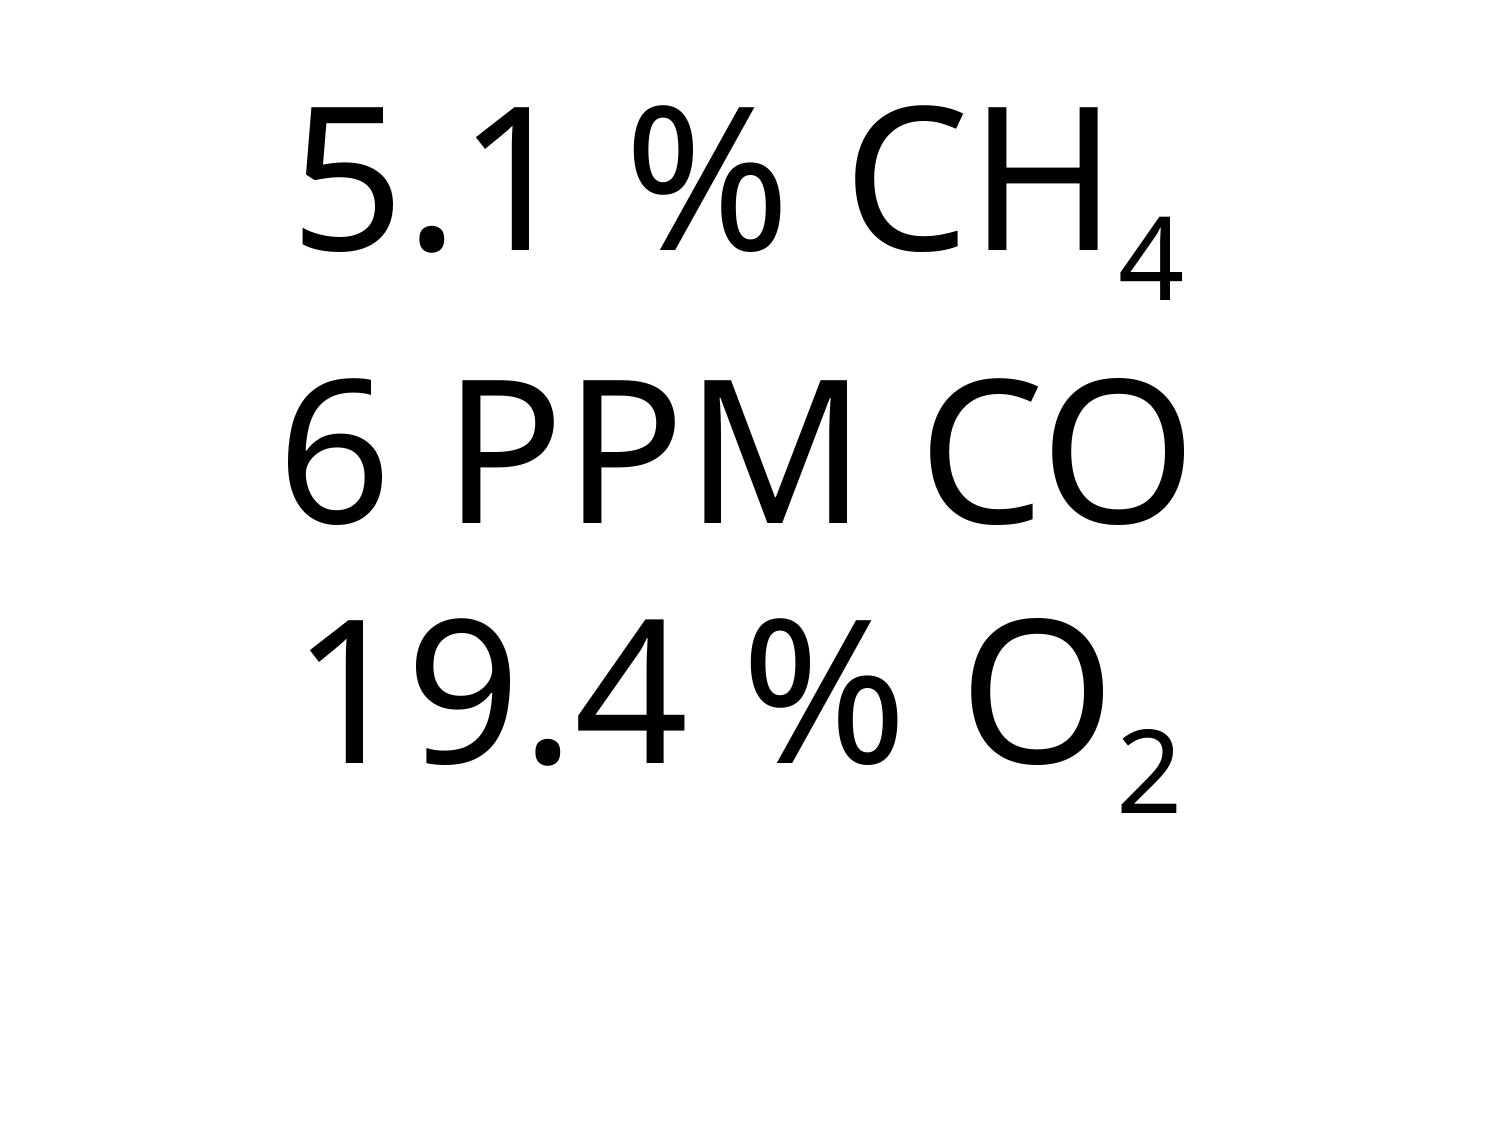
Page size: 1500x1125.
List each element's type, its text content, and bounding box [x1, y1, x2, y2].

title 5.1 % CH4 6 PPM CO 19.4 % O2 [62, 350, 1413, 538]
